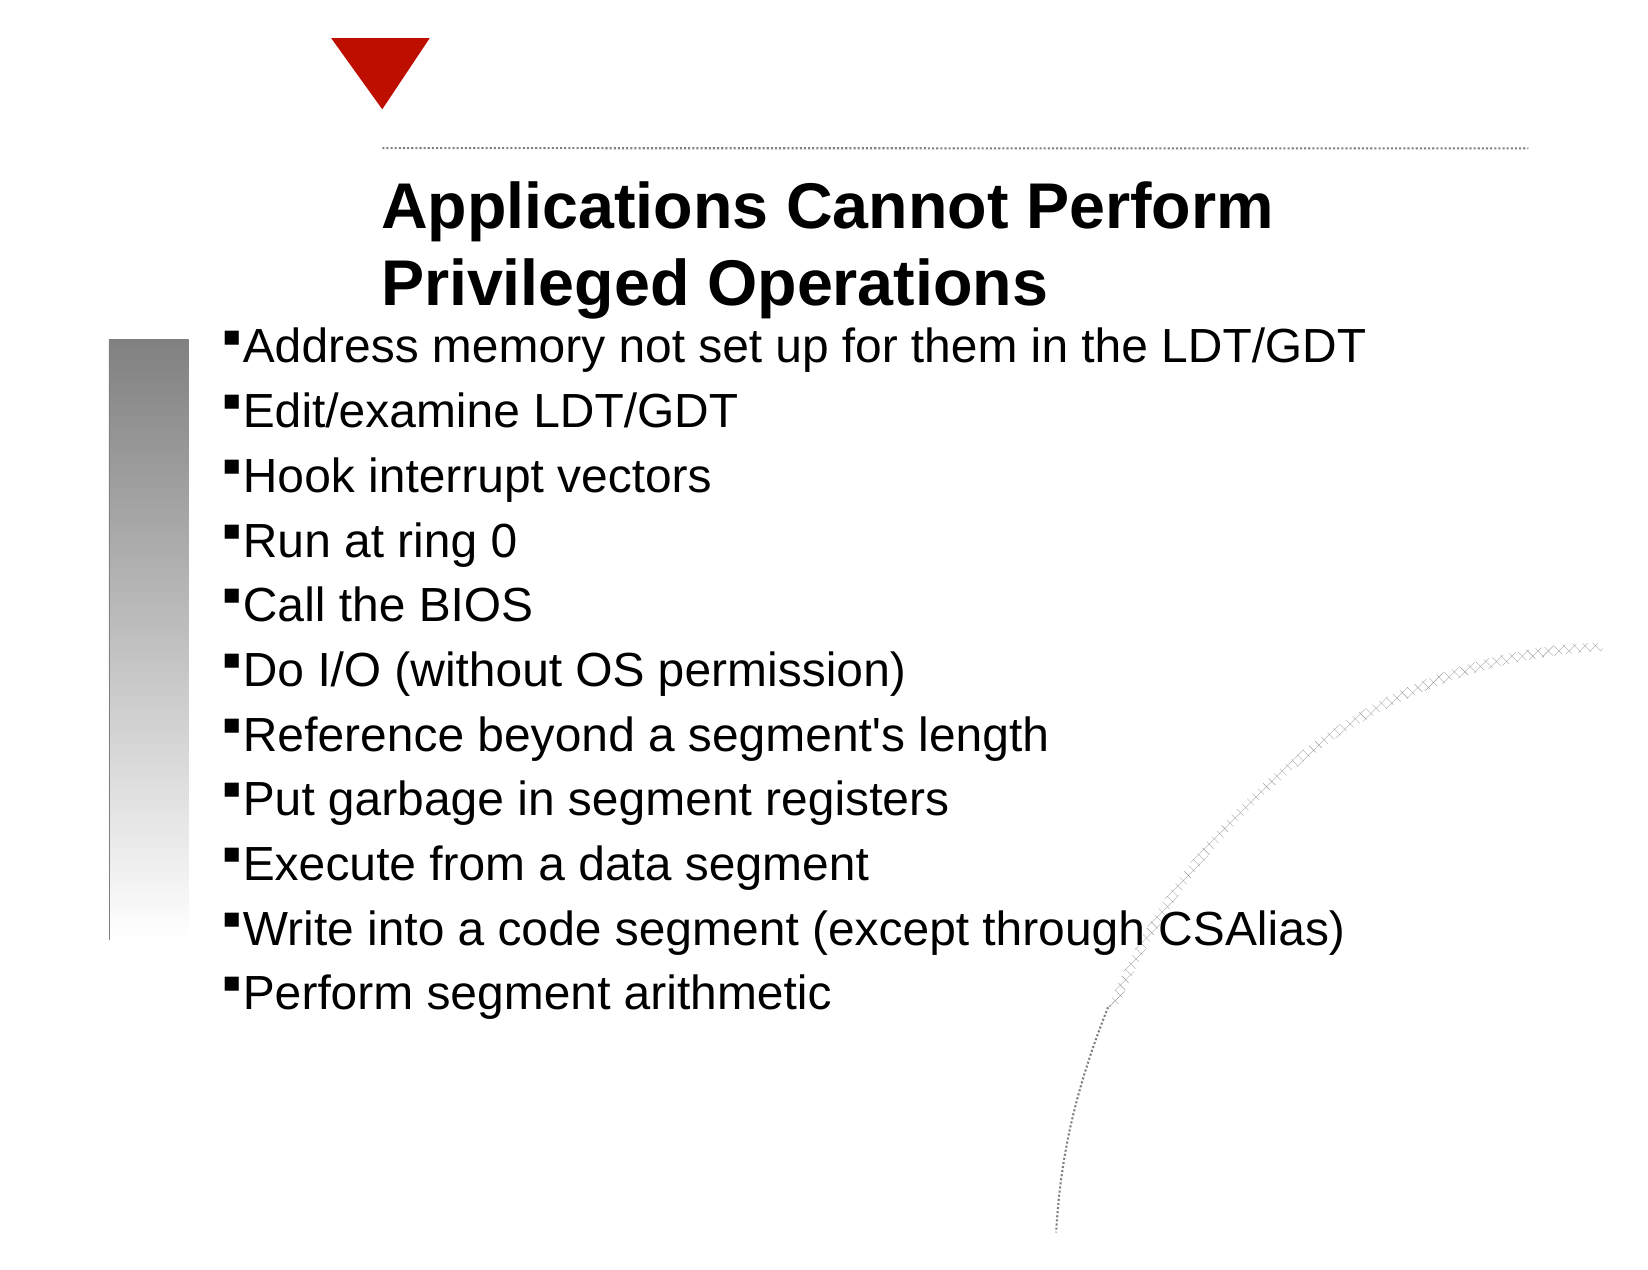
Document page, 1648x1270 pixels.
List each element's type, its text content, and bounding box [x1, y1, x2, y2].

text_box Applications Cannot Perform Privileged Operations [381, 163, 1533, 319]
text_box Address memory not set up for them in the LDT/GDT Edit/examine LDT/GDT Hook interrupt vectors Run at ring 0 Call the BIOS Do I/O (without OS permission) Reference beyond a segment's length Put garbage in segment registers Execute from a data segment Write into a code segment (except through CSAlias) Perform segment arithmetic [220, 315, 1526, 1020]
